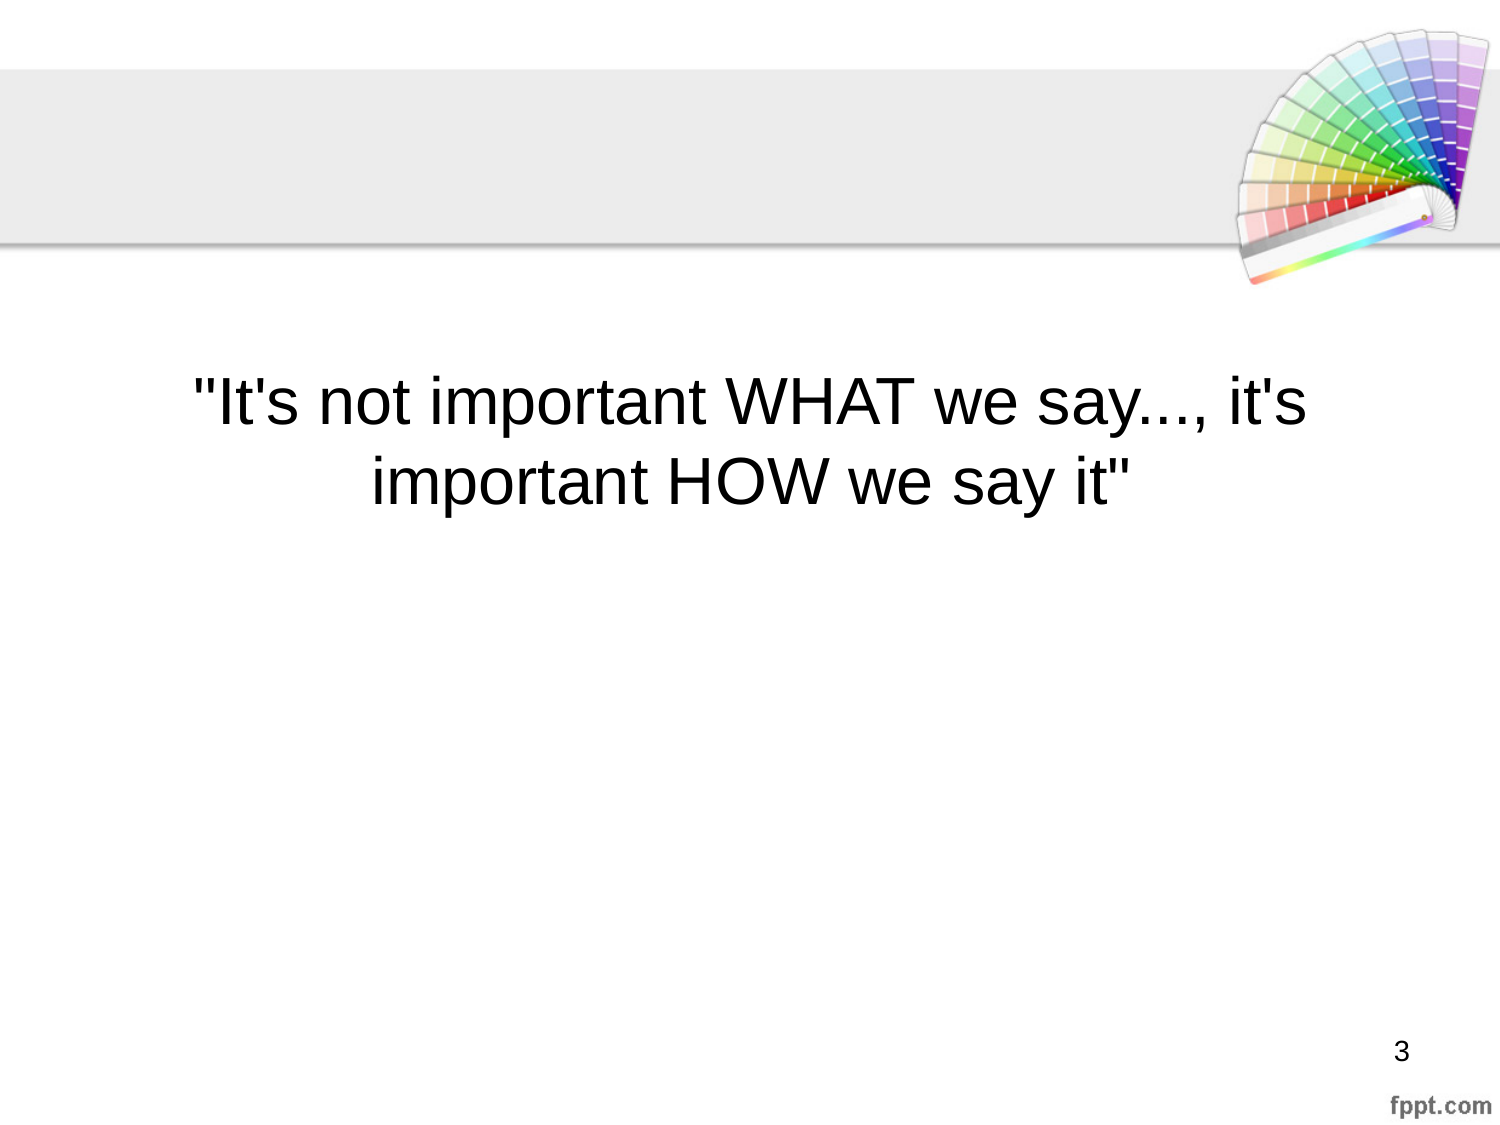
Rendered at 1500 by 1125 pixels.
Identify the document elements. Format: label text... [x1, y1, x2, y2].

slide_number ‹#› [1074, 1024, 1425, 1103]
list "It's not important WHAT we say..., it's important HOW we say it" [76, 350, 1427, 591]
picture [0, 0, 1500, 1125]
